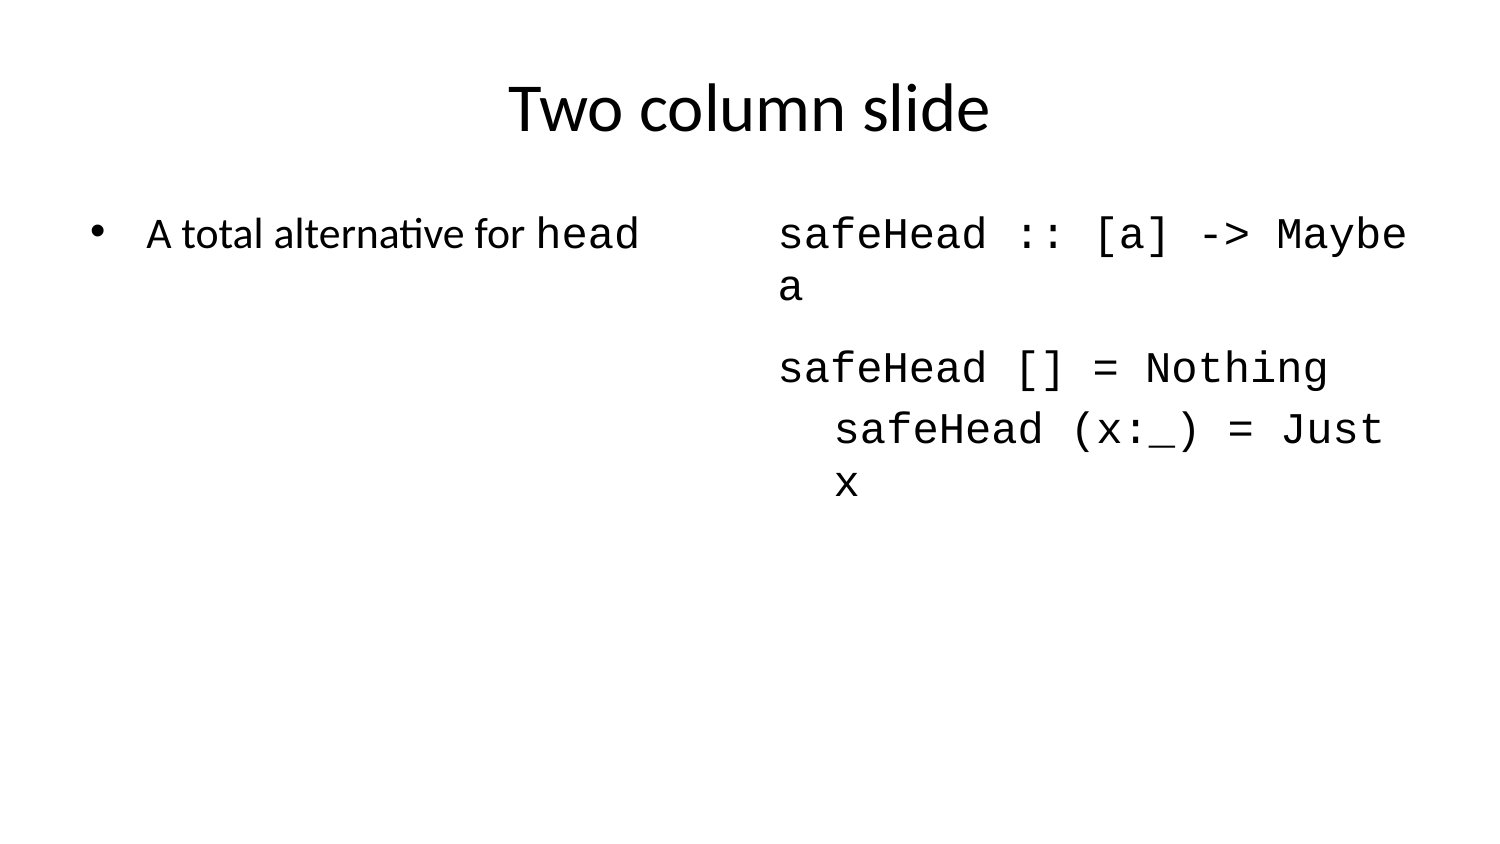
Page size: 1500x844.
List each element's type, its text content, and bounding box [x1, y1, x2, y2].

title Two column slide [75, 33, 1425, 175]
list A total alternative for head [75, 196, 738, 754]
list safeHead :: [a] -> Maybe a safeHead [] = Nothing safeHead (x:_) = Just x [762, 196, 1425, 754]
